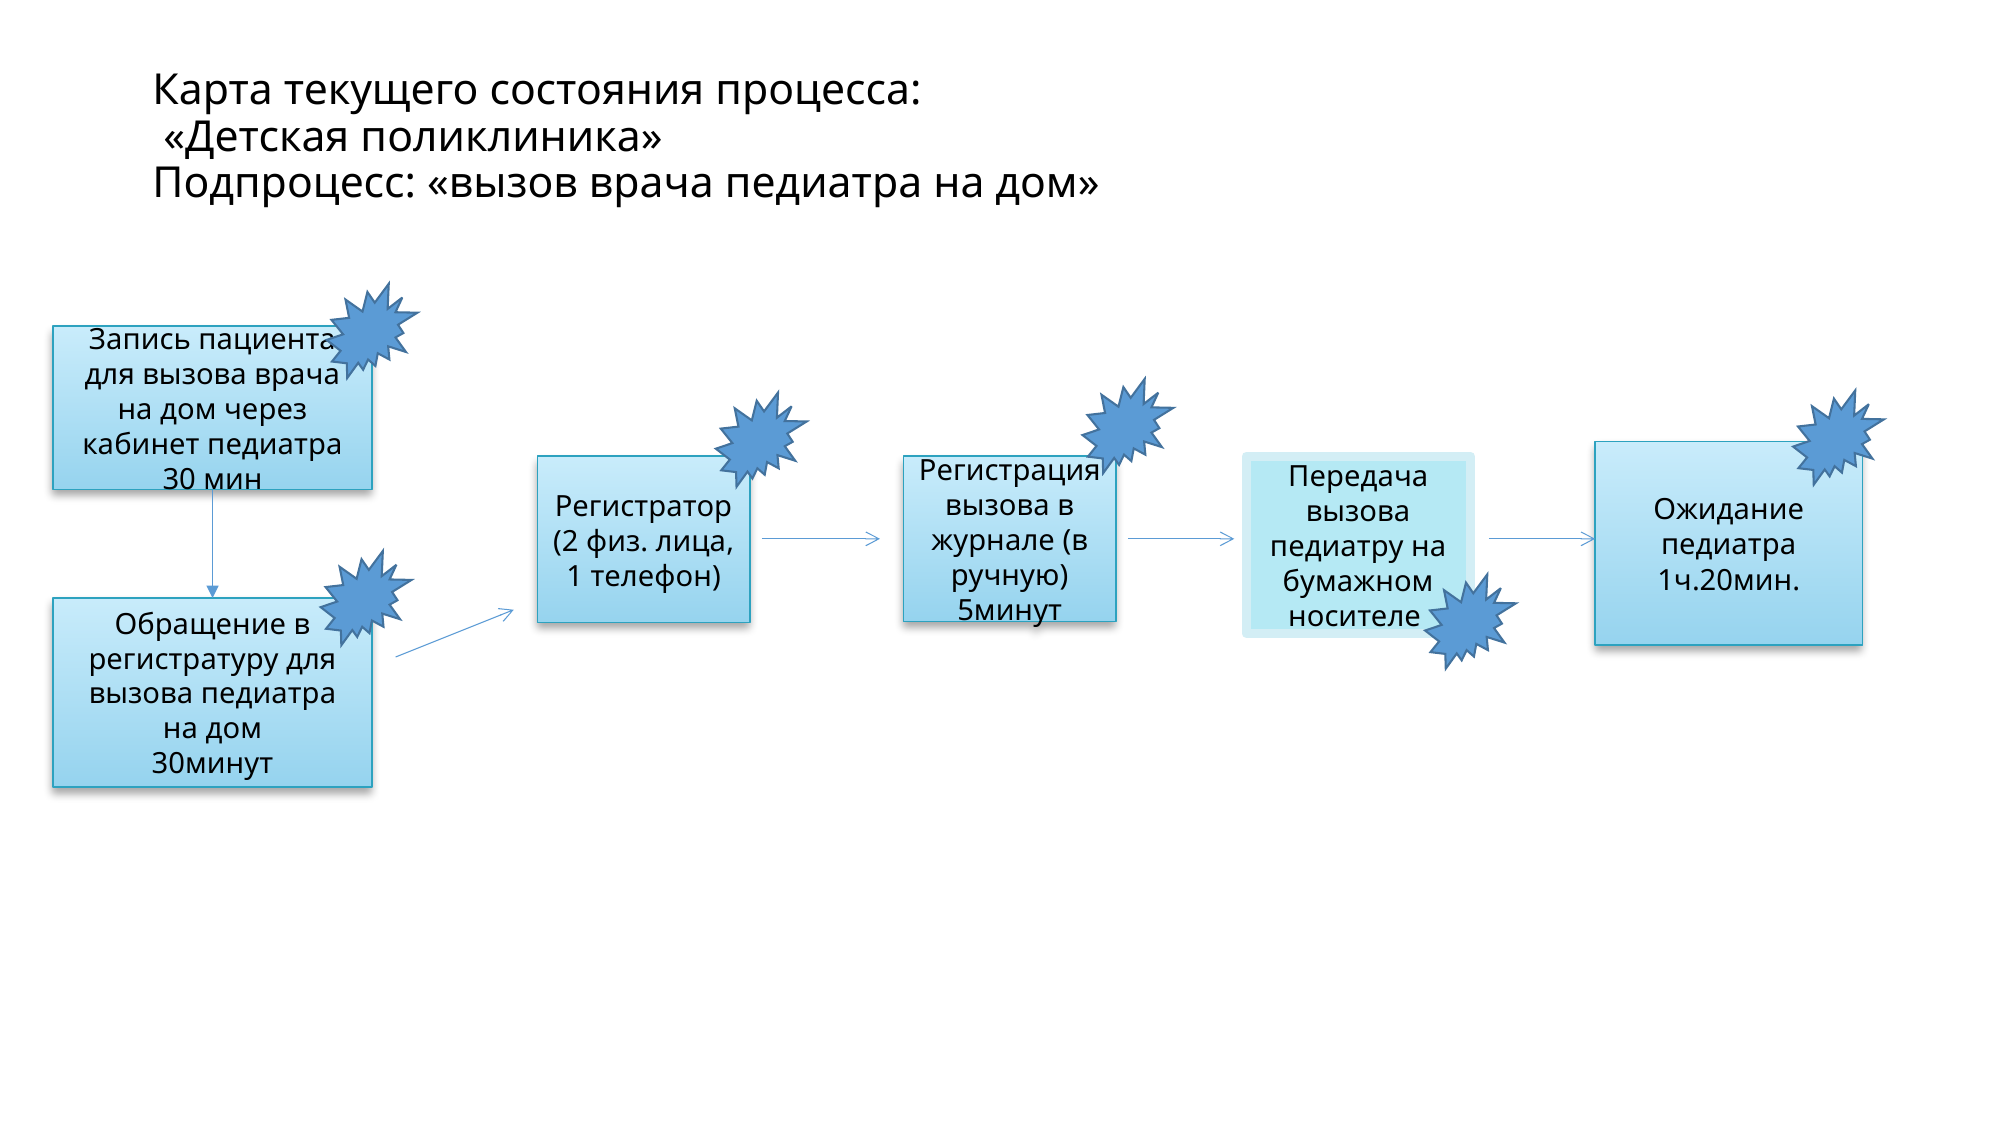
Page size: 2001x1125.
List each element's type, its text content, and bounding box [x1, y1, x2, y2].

title Карта текущего состояния процесса: «Детская поликлиника» Подпроцесс: «вызов врача педиатра на дом» [137, 59, 1863, 278]
text_box [1080, 375, 1177, 477]
text_box Регистратор (2 физ. лица, 1 телефон) [537, 456, 750, 623]
text_box Передача вызова педиатру на бумажном носителе [1246, 456, 1471, 634]
text_box [1422, 571, 1520, 672]
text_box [395, 609, 514, 657]
text_box [713, 389, 811, 490]
text_box [324, 280, 421, 382]
list Ожидание педиатра 1ч.20мин. [1595, 441, 1863, 646]
text_box [1790, 387, 1888, 488]
text_box [318, 547, 415, 649]
text_box Обращение в регистратуру для вызова педиатра на дом 30минут [53, 597, 372, 787]
text_box Запись пациента для вызова врача на дом через кабинет педиатра 30 мин [53, 326, 372, 490]
text_box Регистрация вызова в журнале (в ручную) 5минут [903, 456, 1117, 622]
